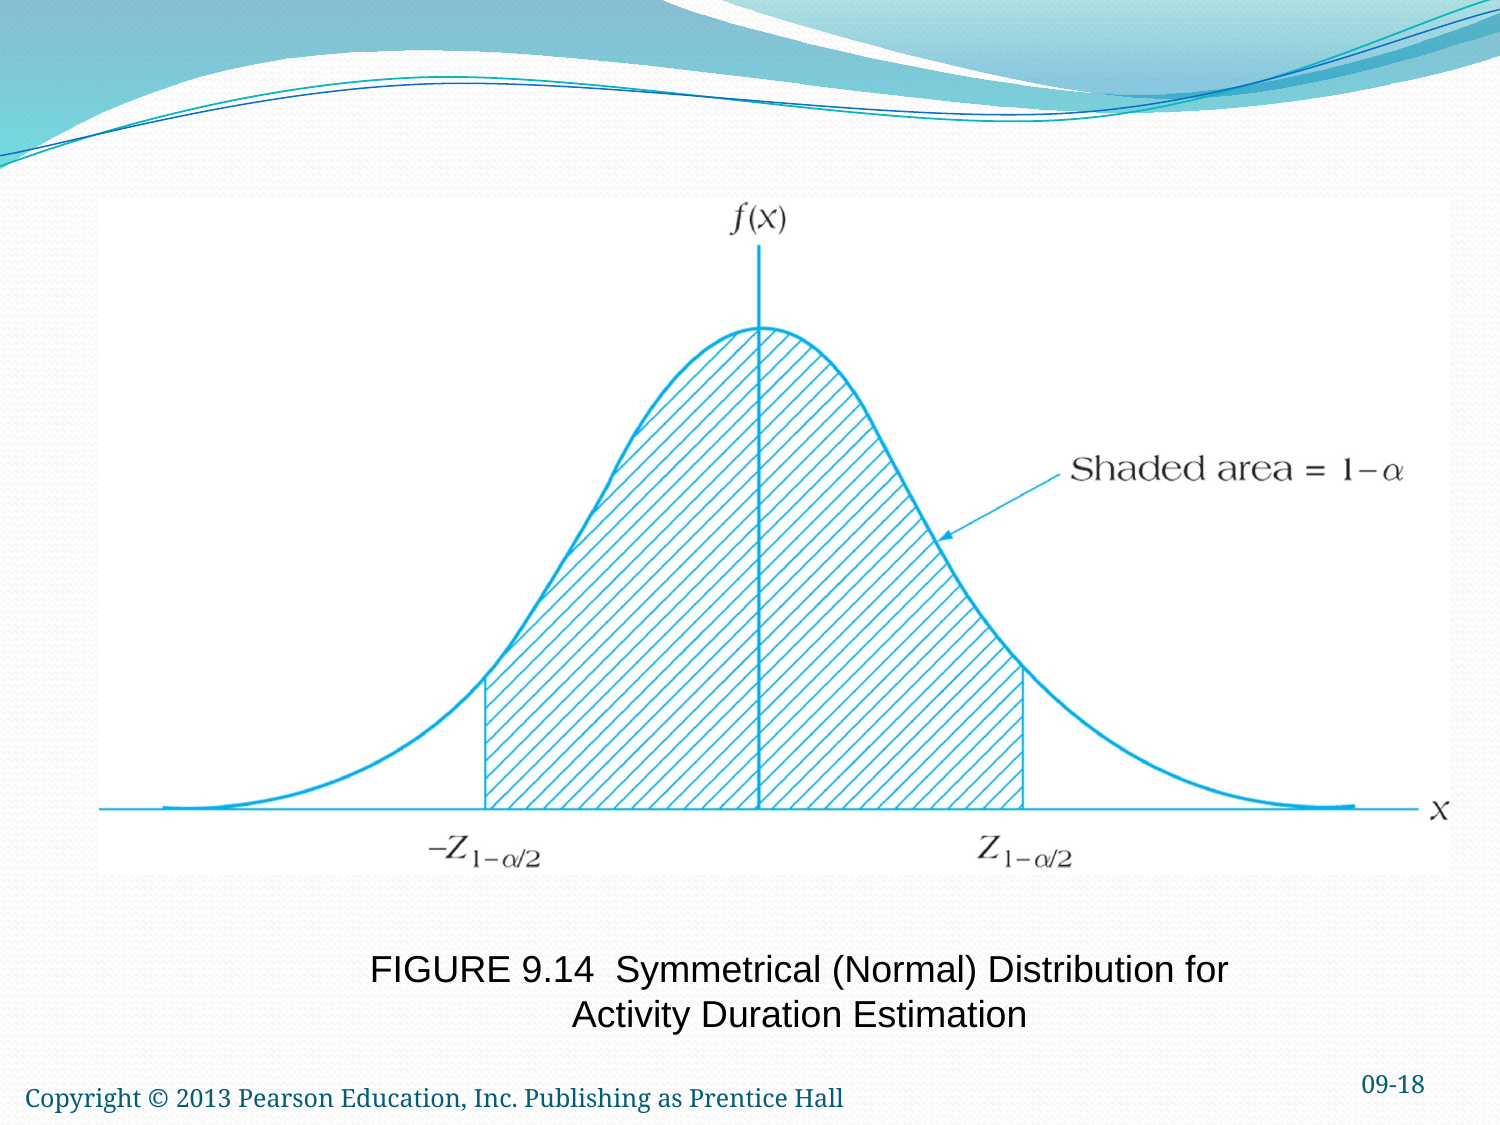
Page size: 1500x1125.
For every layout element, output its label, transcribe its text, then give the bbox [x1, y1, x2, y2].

text_box Copyright © 2013 Pearson Education, Inc. Publishing as Prentice Hall [24, 1074, 988, 1113]
text_box FIGURE 9.14 Symmetrical (Normal) Distribution for Activity Duration Estimation [209, 937, 1400, 1043]
picture [99, 199, 1451, 876]
slide_number 09-18 [1299, 1042, 1425, 1103]
